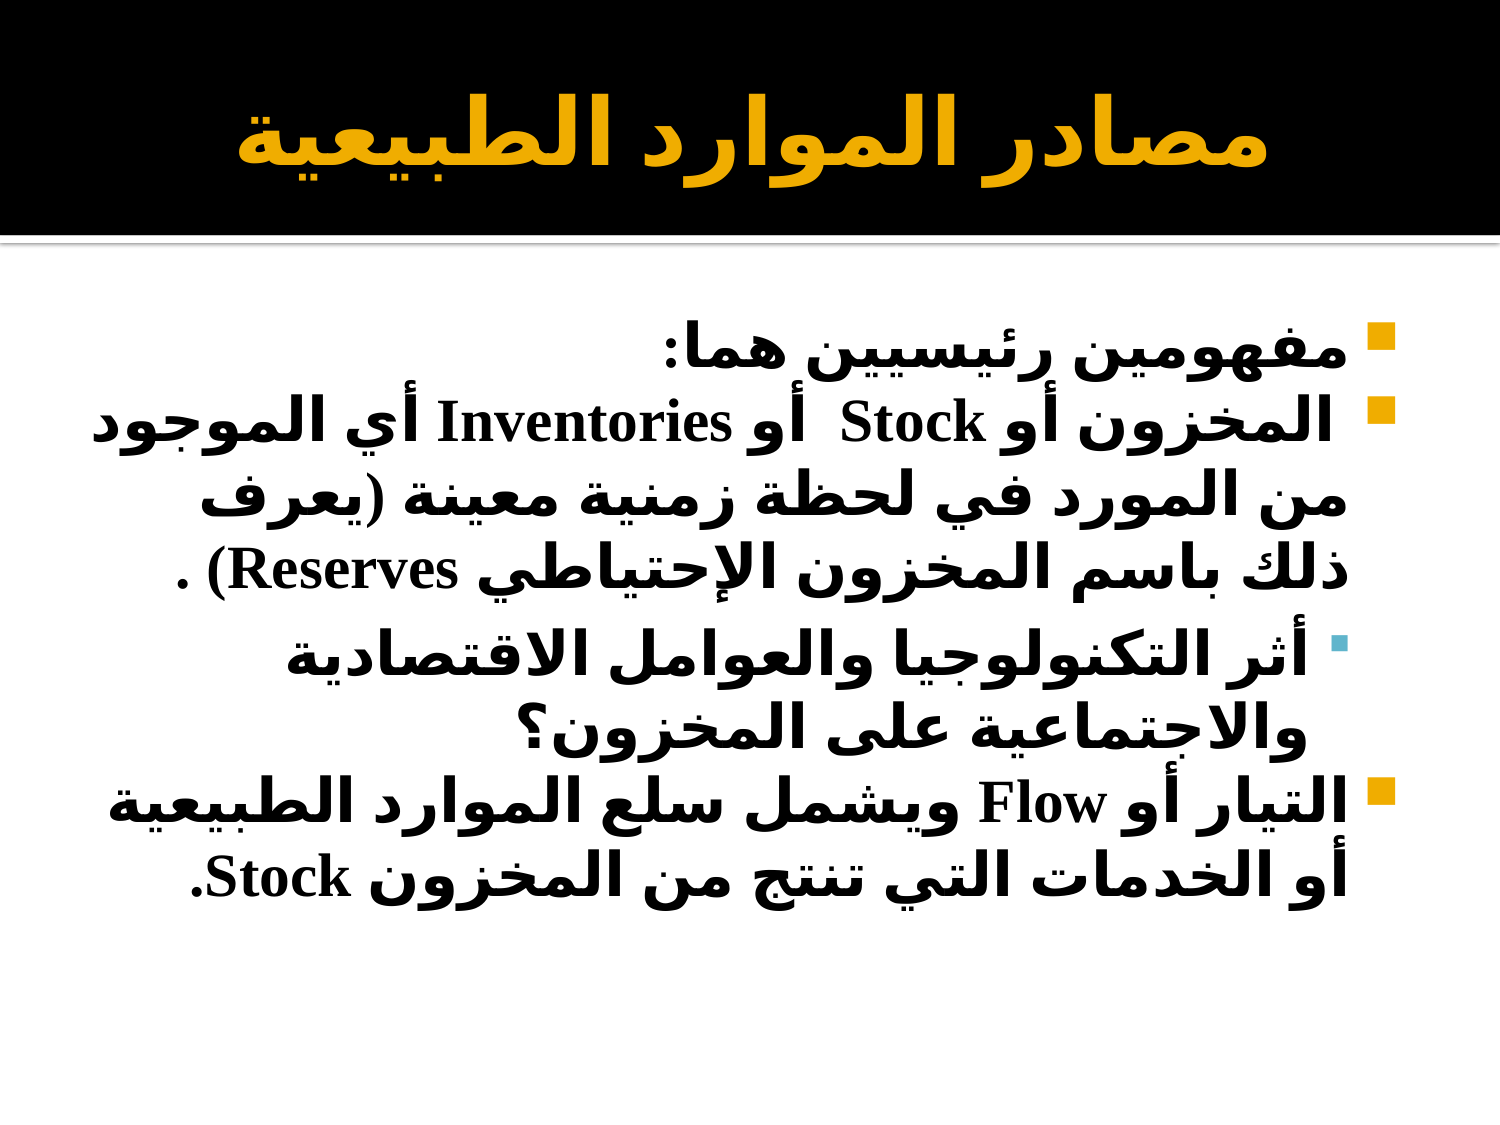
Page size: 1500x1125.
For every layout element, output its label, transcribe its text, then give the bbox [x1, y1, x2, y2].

list مفهومين رئيسيين هما: المخزون أو Stock أو Inventories أي الموجود من المورد في لحظة زمنية معينة (يعرف ذلك باسم المخزون الإحتياطي Reserves) . أثر التكنولوجيا والعوامل الاقتصادية والاجتماعية على المخزون؟ التيار أو Flow ويشمل سلع الموارد الطبيعية أو الخدمات التي تنتج من المخزون Stock. [75, 291, 1425, 1050]
title مصادر الموارد الطبيعية [75, 25, 1425, 231]
